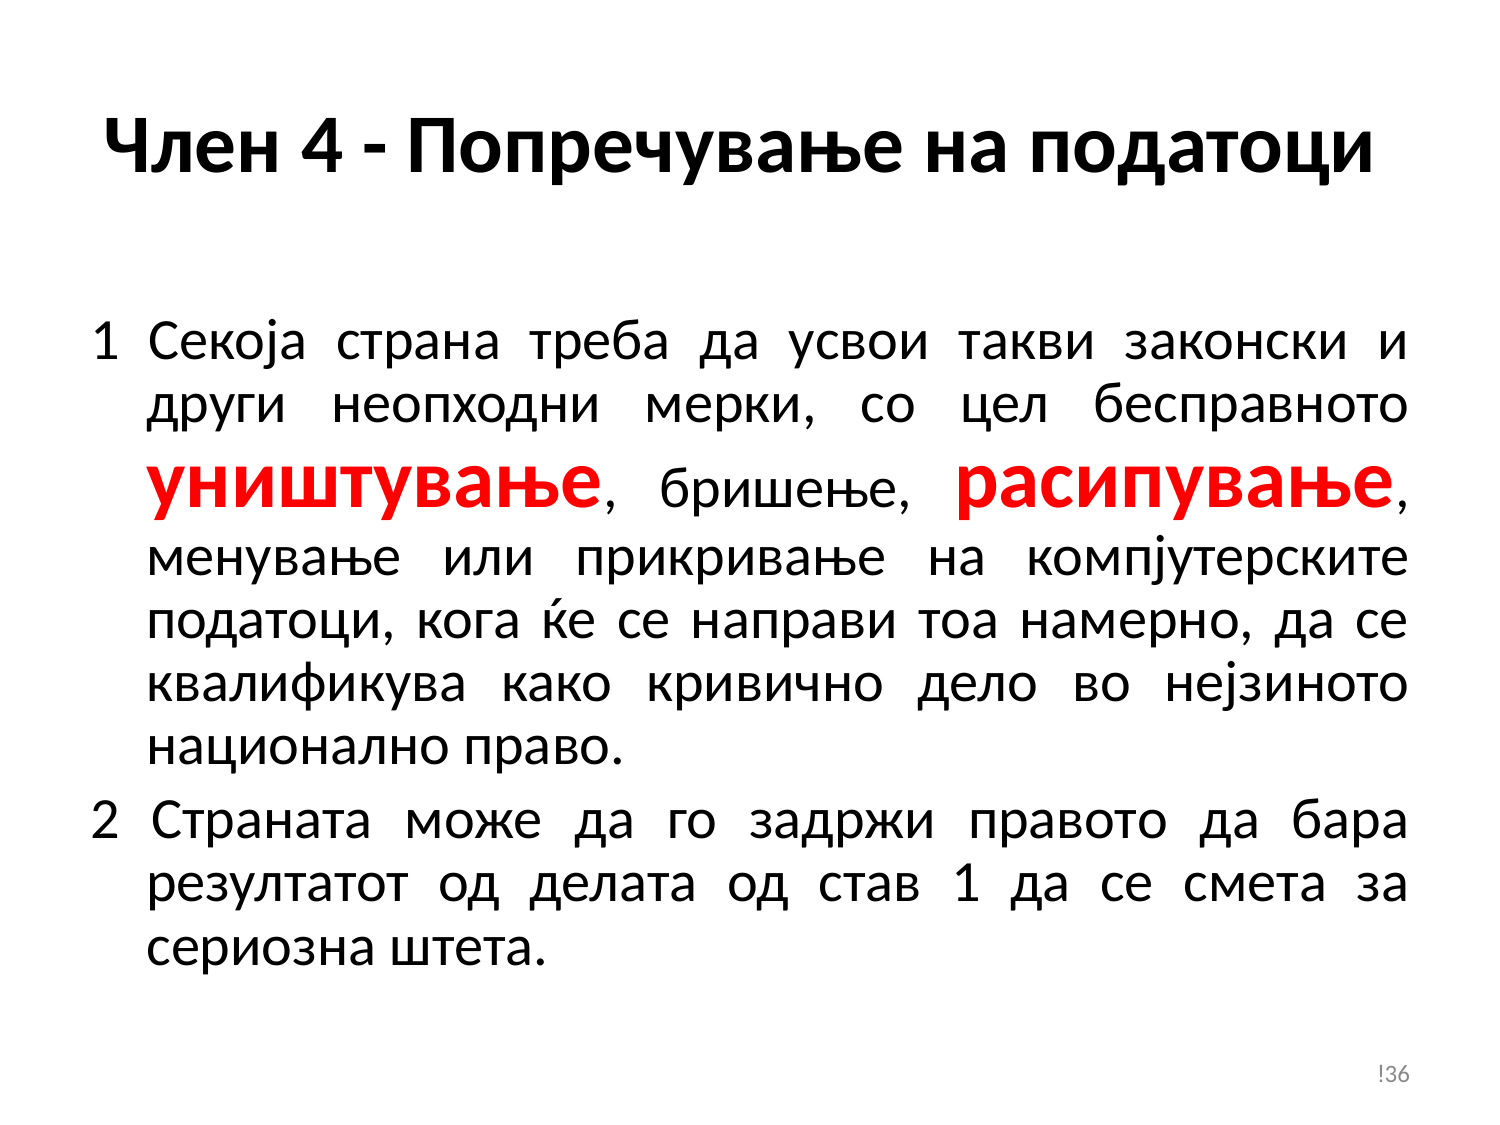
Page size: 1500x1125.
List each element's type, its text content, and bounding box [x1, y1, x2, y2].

list 1 Секоја страна треба да усвои такви законски и други неопходни мерки, со цел бесправното уништување, бришење, расипување, менување или прикривање на компјутерските податоци, кога ќе се направи тоа намерно, да се квалификува како кривично дело во нејзиното национално право. 2 Страната може да го задржи правото да бара резултатот од делата од став 1 да се смета за сериозна штета. [75, 301, 1425, 1045]
slide_number !36 [1074, 1042, 1425, 1103]
title Член 4 - Попречување на податоци [75, 45, 1425, 233]
